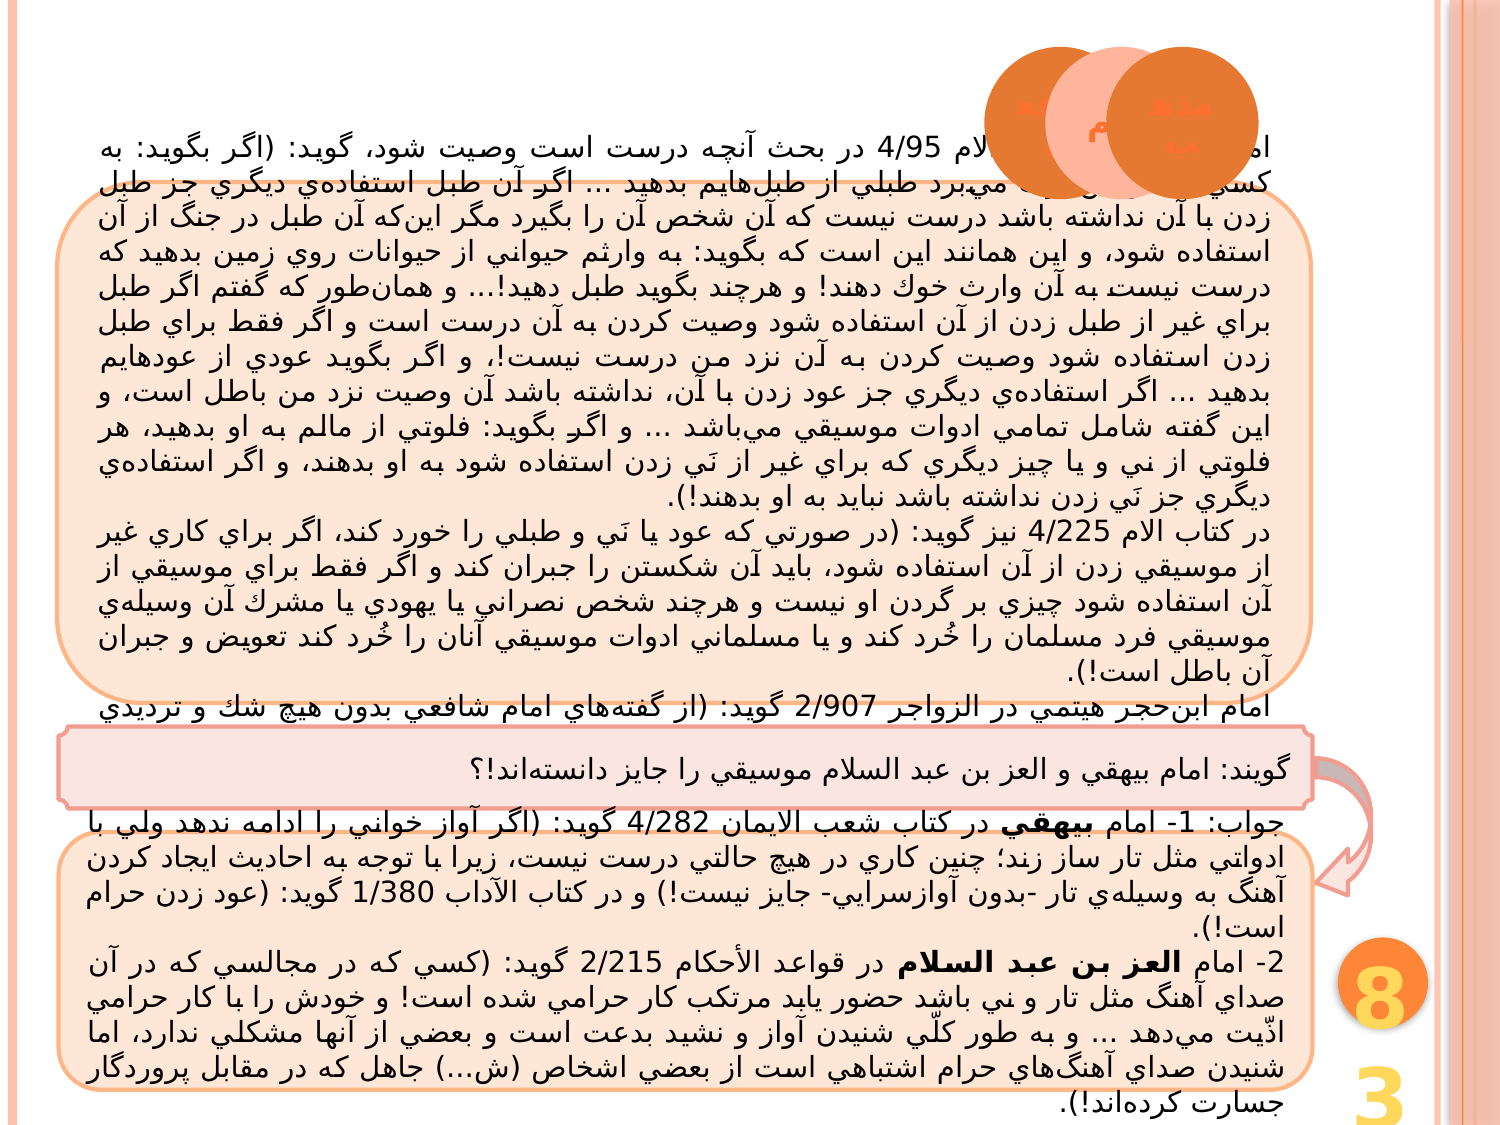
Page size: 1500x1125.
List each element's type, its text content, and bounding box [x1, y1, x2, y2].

text_box گويند: امام بيهقي و العز بن عبد السلام موسيقي را جايز دانسته‌اند!؟ [56, 724, 1315, 811]
text_box 83 [1318, 937, 1444, 1125]
text_box [1313, 756, 1374, 898]
text_box جواب: 1- امام بيهقي در كتاب شعب الايمان 4/282 گويد: (اگر آواز خواني را ادامه ندهد ولي با ادواتي مثل تار ساز زند؛ چنين كاري در هيچ حالتي درست نيست، زيرا با توجه به احاديث ايجاد كردن آهنگ به وسيله‌ي تار -بدون آوازسرايي- جايز نيست!) و در كتاب الآداب 1/380 گويد: (عود زدن حرام است!). 2- امام العز بن عبد السلام در قواعد الأحكام 2/215 گويد: (كسي كه در مجالسي كه در آن صداي آهنگ مثل تار و ني باشد حضور يابد مرتكب كار حرامي شده است! و خودش را با كار حرامي اذّيت مي‌دهد ... و به طور كلّي شنيدن آواز و نشيد بدعت است و بعضي از آنها مشكلي ندارد، اما شنيدن صداي آهنگ‌هاي حرام اشتباهي است از بعضي اشخاص (ش...) جاهل كه در مقابل پروردگار جسارت كرده‌اند!). [56, 829, 1315, 1092]
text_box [983, 46, 1442, 200]
text_box امام شافعي در كتاب الام 4/95 در بحث آنچه درست است وصيت شود، گويد: (اگر بگويد: به كسي كه از من ارث مي‌برد طبلي از طبل‌هايم بدهيد ... اگر آن طبل استفاده‌ي ديگري جز طبل زدن با آن نداشته باشد درست نيست كه آن شخص آن را بگيرد مگر اين‌كه آن طبل در جنگ از آن استفاده شود، و اين همانند اين است كه بگويد: به وارثم حيواني از حيوانات روي زمين بدهيد كه درست نيست به آن وارث خوك دهند! و هرچند بگويد طبل دهيد!... و همان‌طور كه گفتم اگر طبل براي غير از طبل زدن از آن استفاده شود وصيت كردن به آن درست است و اگر فقط براي طبل زدن استفاده شود وصيت كردن به آن نزد من درست نيست!، و اگر بگويد عودي از عودهايم بدهيد ... اگر استفاده‌ي ديگري جز عود زدن با آن، نداشته باشد آن وصيت نزد من باطل است، و اين گفته شامل تمامي ادوات موسيقي مي‌باشد ... و اگر بگويد: فلوتي از مالم به او بدهيد، هر فلوتي از ني و يا چيز ديگري كه براي غير از نَي زدن استفاده شود به او بدهند، و اگر استفاده‌ي ديگري جز نَي زدن نداشته باشد نبايد به او بدهند!). در كتاب الام 4/225 نيز گويد: (در صورتي كه عود يا نَي و طبلي را خورد كند، اگر براي كاري غير از موسيقي زدن از آن استفاده شود، بايد آن شكستن را جبران كند و اگر فقط براي موسيقي از آن استفاده شود چيزي بر گردن او نيست و هرچند شخص نصراني يا يهودي يا مشرك آن وسيله‌ي موسيقي فرد مسلمان را خُرد كند و يا مسلماني ادوات موسيقي آنان را خُرد كند تعويض و جبران آن باطل است!). امام ابن‌حجر هيتمي در الزواجر 2/907 گويد: (از گفته‌هاي امام شافعي بدون هيچ شك و ترديدي چنين فهميده مي‌شود كه ساير ادوات [موسيقي] مثل نَي حرام است). [54, 179, 1314, 706]
